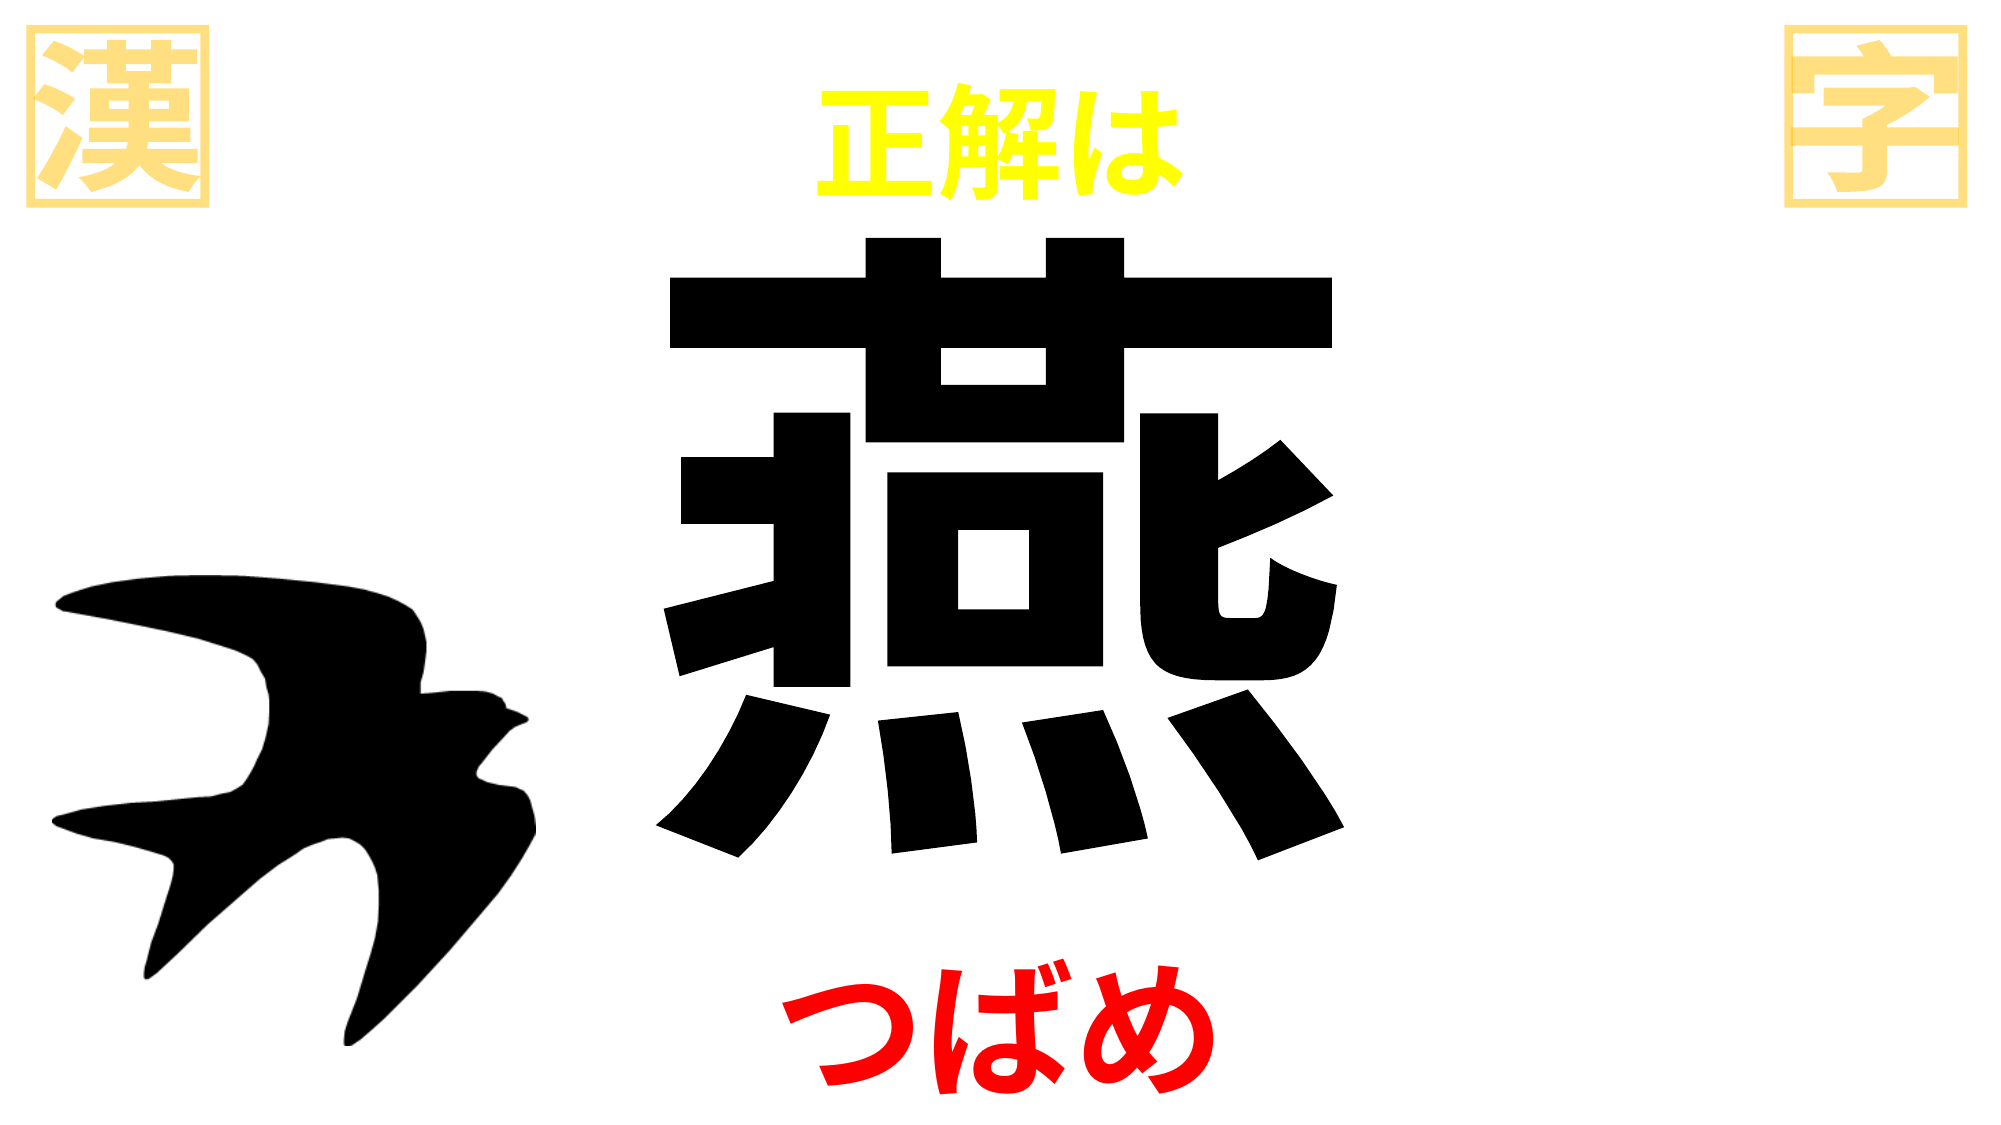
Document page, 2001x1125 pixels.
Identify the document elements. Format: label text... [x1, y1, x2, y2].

text_box つばめ [0, 928, 2000, 1123]
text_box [26, 24, 210, 208]
picture [52, 575, 536, 1046]
text_box 正解は [0, 57, 2000, 222]
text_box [1784, 24, 1968, 208]
